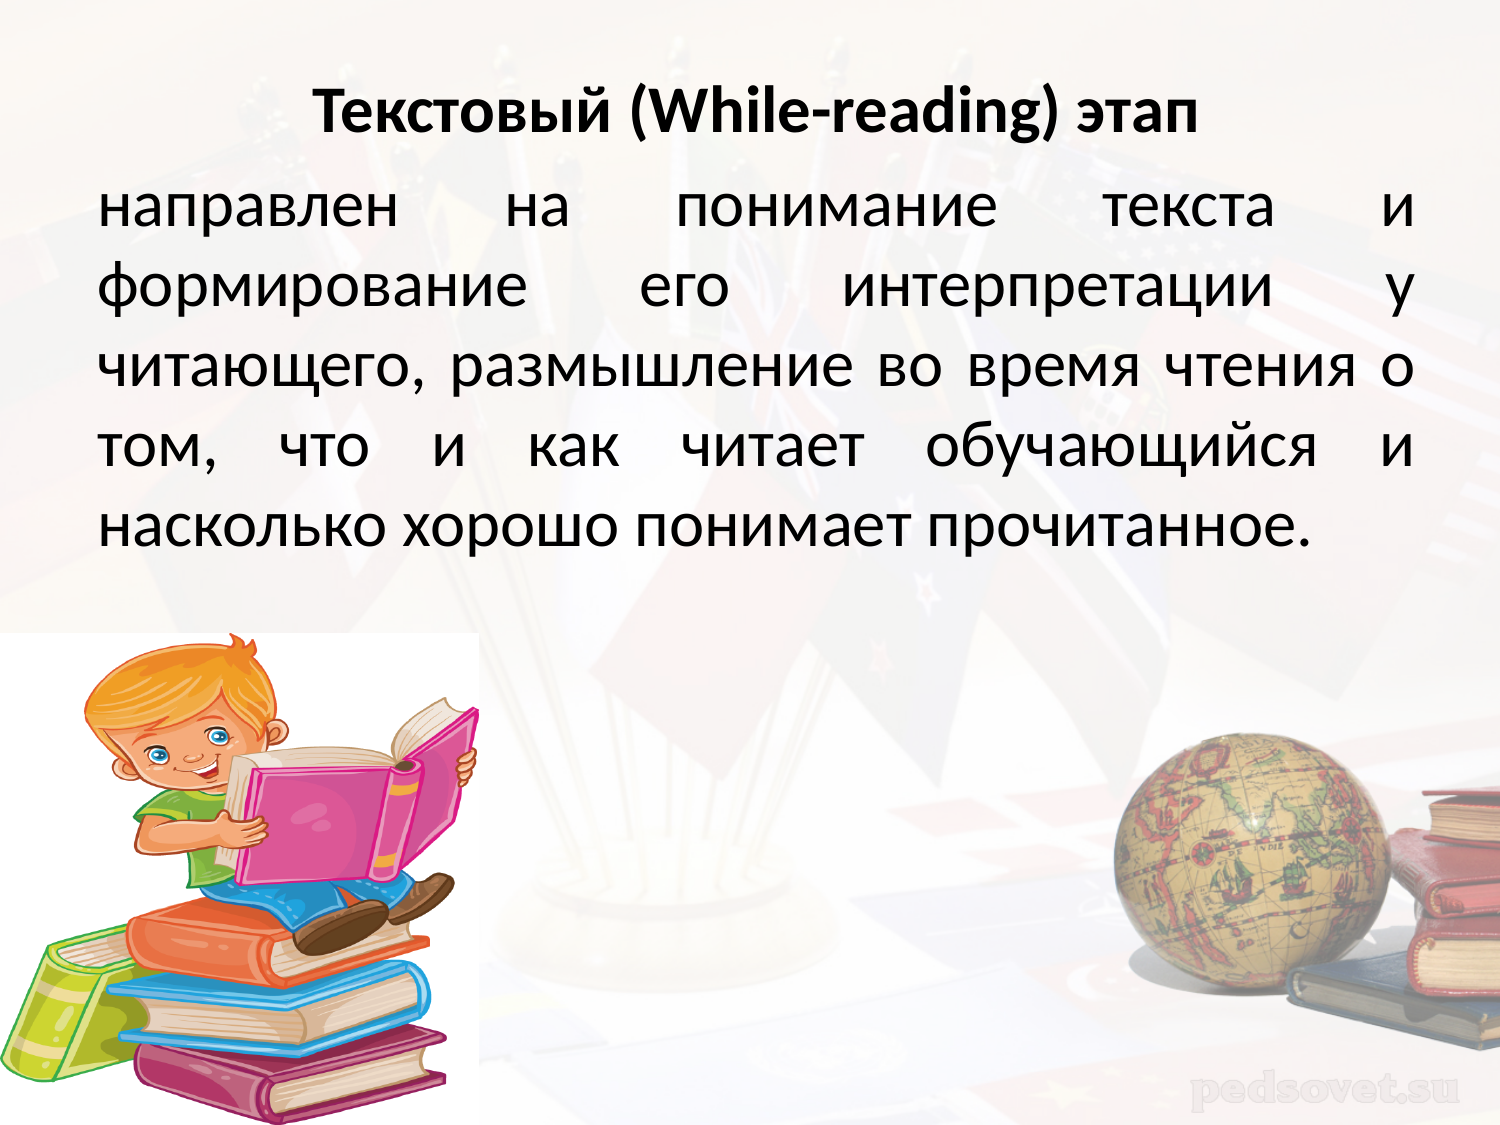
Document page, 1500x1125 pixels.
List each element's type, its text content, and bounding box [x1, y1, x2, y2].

list Текстовый (While-reading) этап направлен на понимание текста и формирование его интерпретации у читающего, размышление во время чтения о том, что и как читает обучающийся и насколько хорошо понимает прочитанное. [82, 58, 1432, 598]
picture [0, 633, 479, 1125]
